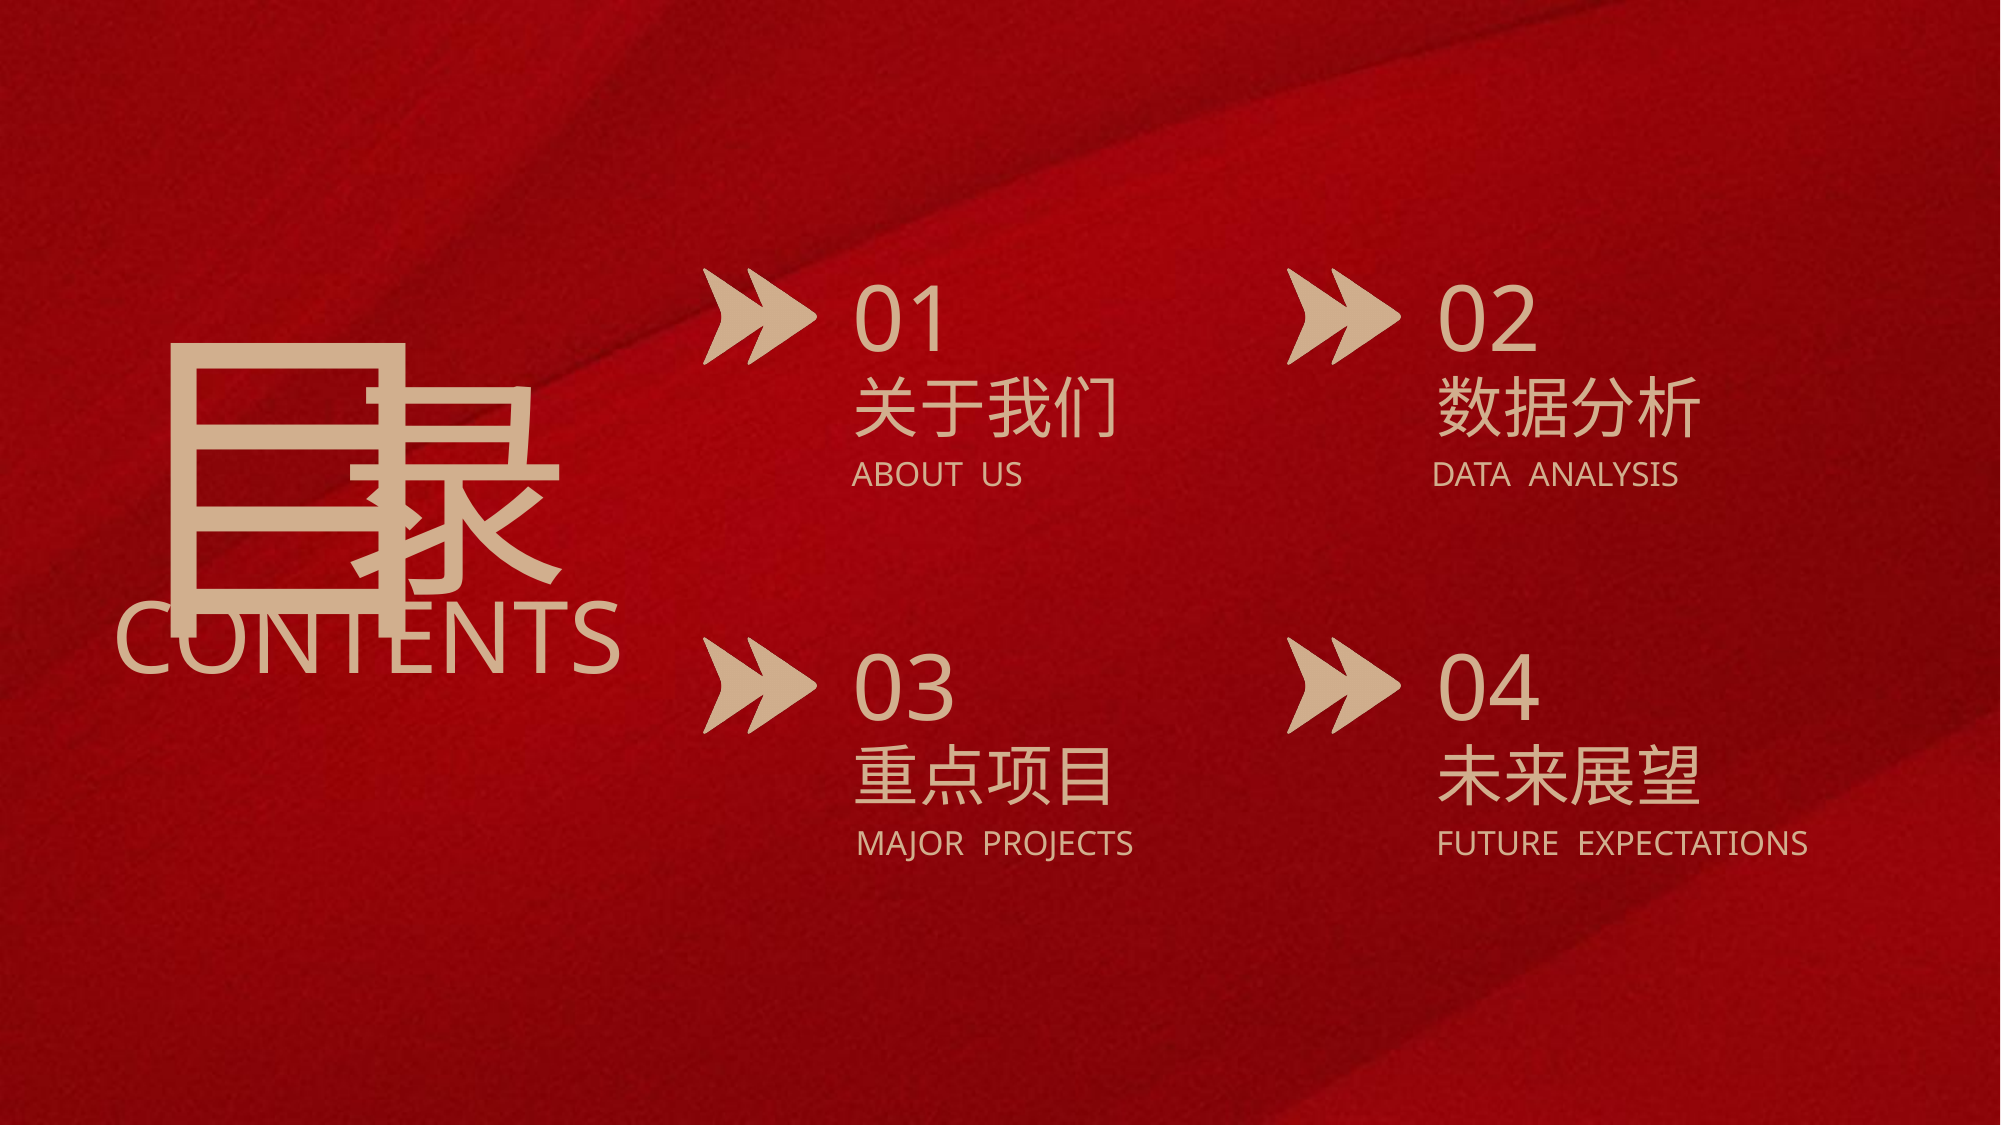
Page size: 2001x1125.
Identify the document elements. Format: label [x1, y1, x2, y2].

text_box [703, 252, 1823, 870]
text_box [99, 258, 591, 703]
picture [0, 0, 2001, 1125]
